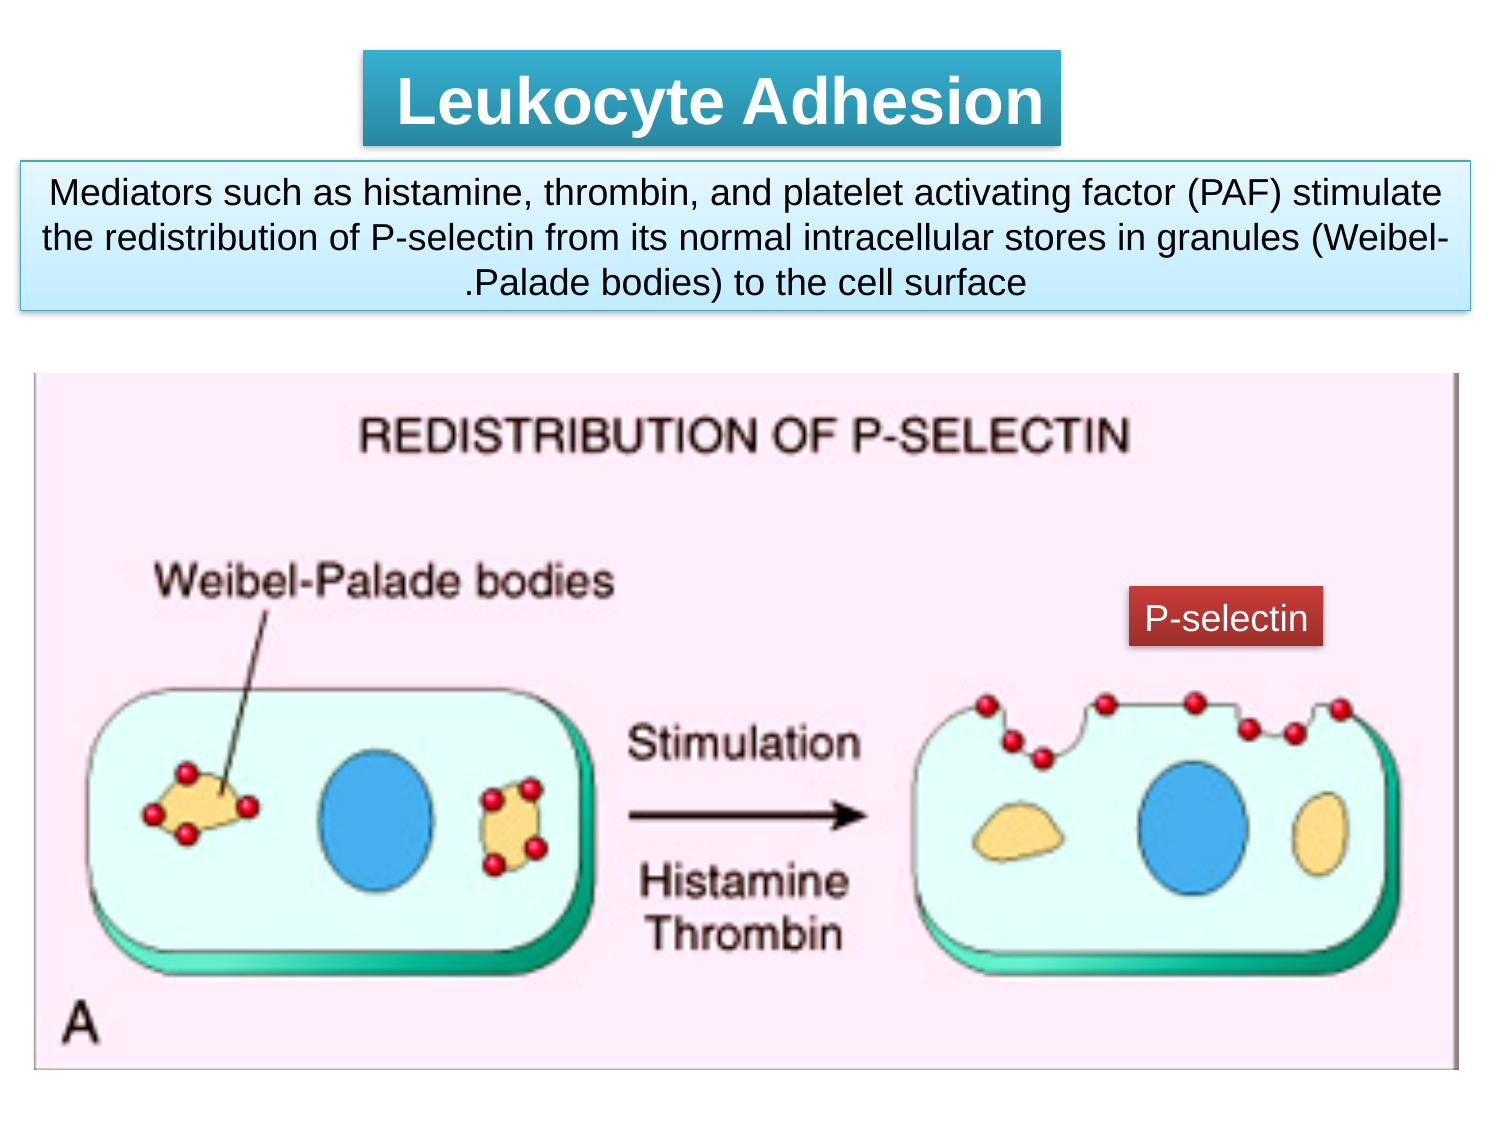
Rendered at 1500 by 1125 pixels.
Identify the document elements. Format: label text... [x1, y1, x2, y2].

picture [33, 373, 1459, 1070]
text_box Leukocyte Adhesion [363, 50, 1061, 146]
text_box Mediators such as histamine, thrombin, and platelet activating factor (PAF) stimulate the redistribution of P-selectin from its normal intracellular stores in granules (Weibel-Palade bodies) to the cell surface. [20, 160, 1471, 311]
